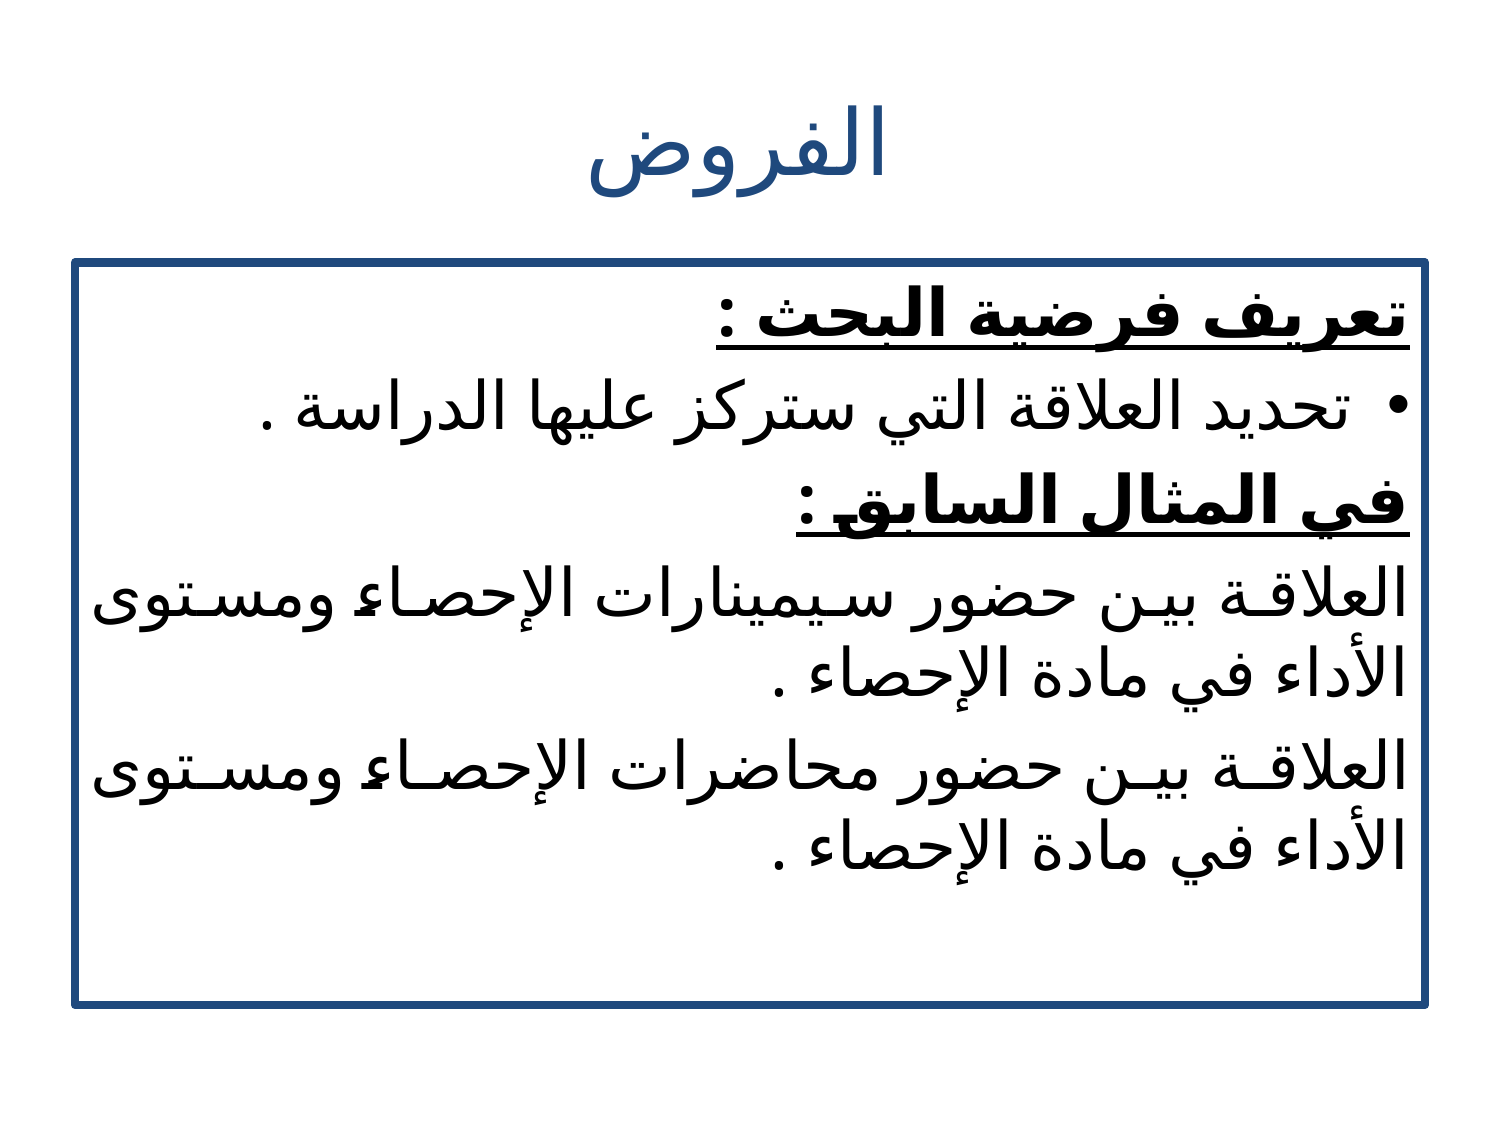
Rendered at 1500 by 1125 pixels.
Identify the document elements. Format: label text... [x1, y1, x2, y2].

title الفروض [75, 45, 1425, 233]
list تعريف فرضية البحث : تحديد العلاقة التي ستركز عليها الدراسة . في المثال السابق : العلاقة بين حضور سيمينارات الإحصاء ومستوى الأداء في مادة الإحصاء . العلاقة بين حضور محاضرات الإحصاء ومستوى الأداء في مادة الإحصاء . [75, 262, 1425, 1005]
